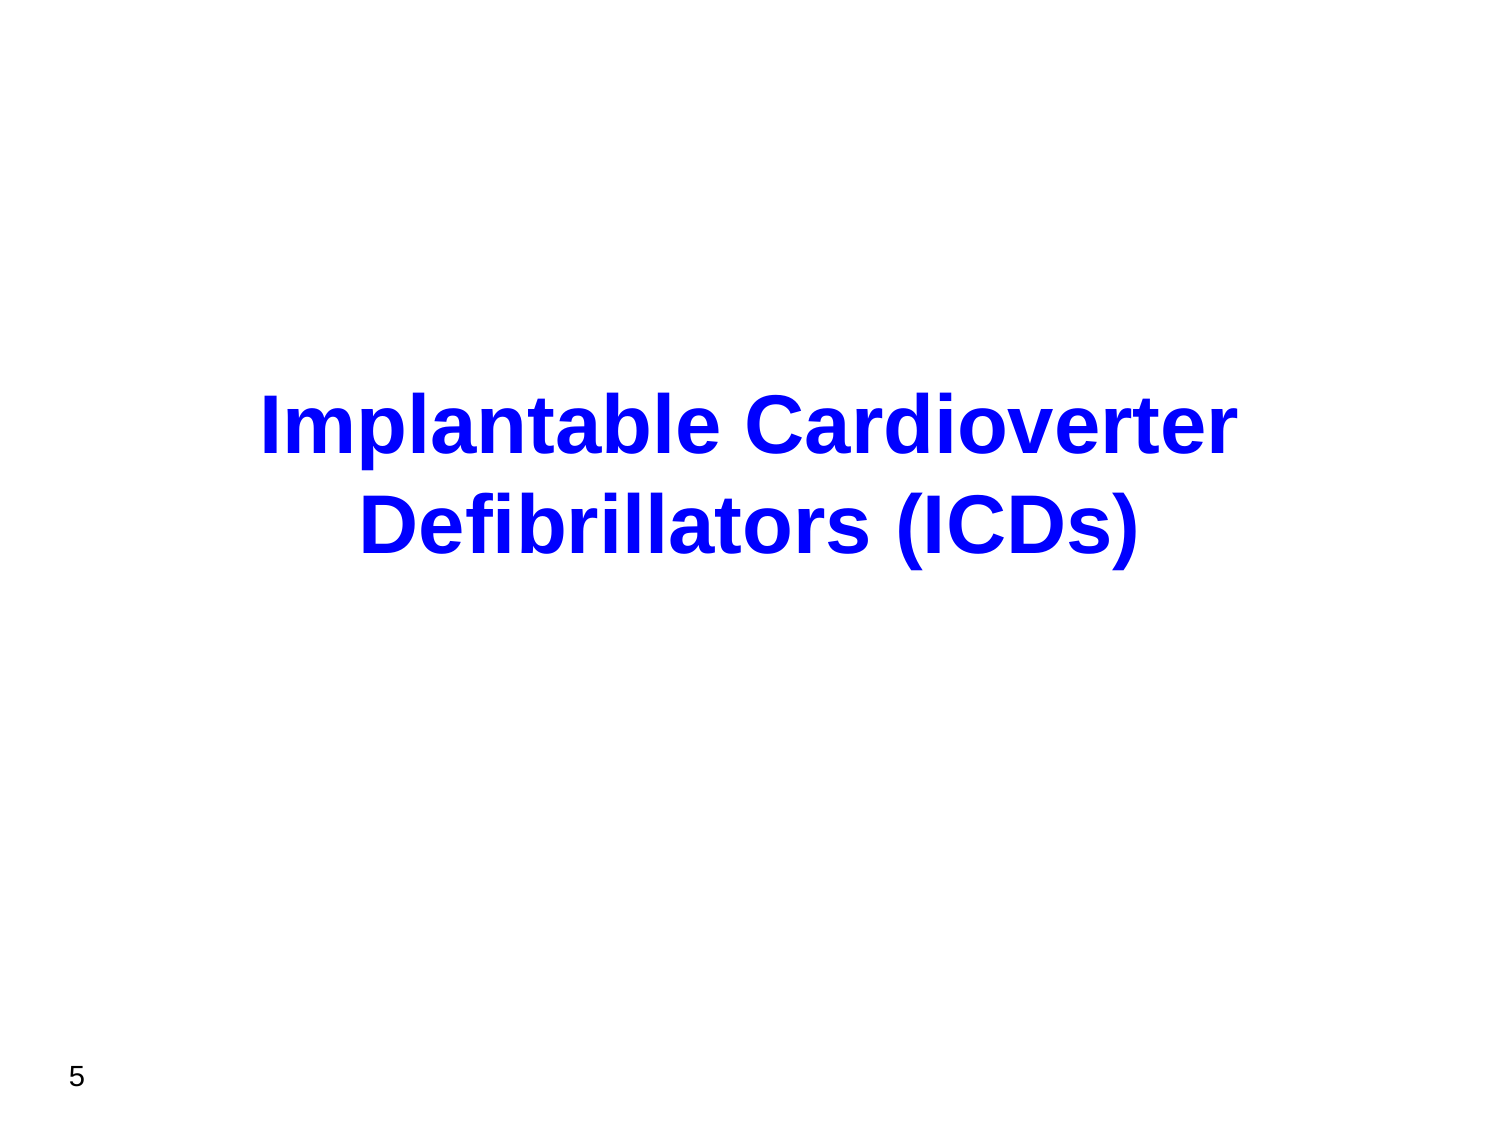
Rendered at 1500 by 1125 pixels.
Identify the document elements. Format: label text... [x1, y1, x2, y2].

text_box 5 [37, 1050, 100, 1100]
title Implantable Cardioverter Defibrillators (ICDs) [112, 349, 1388, 591]
